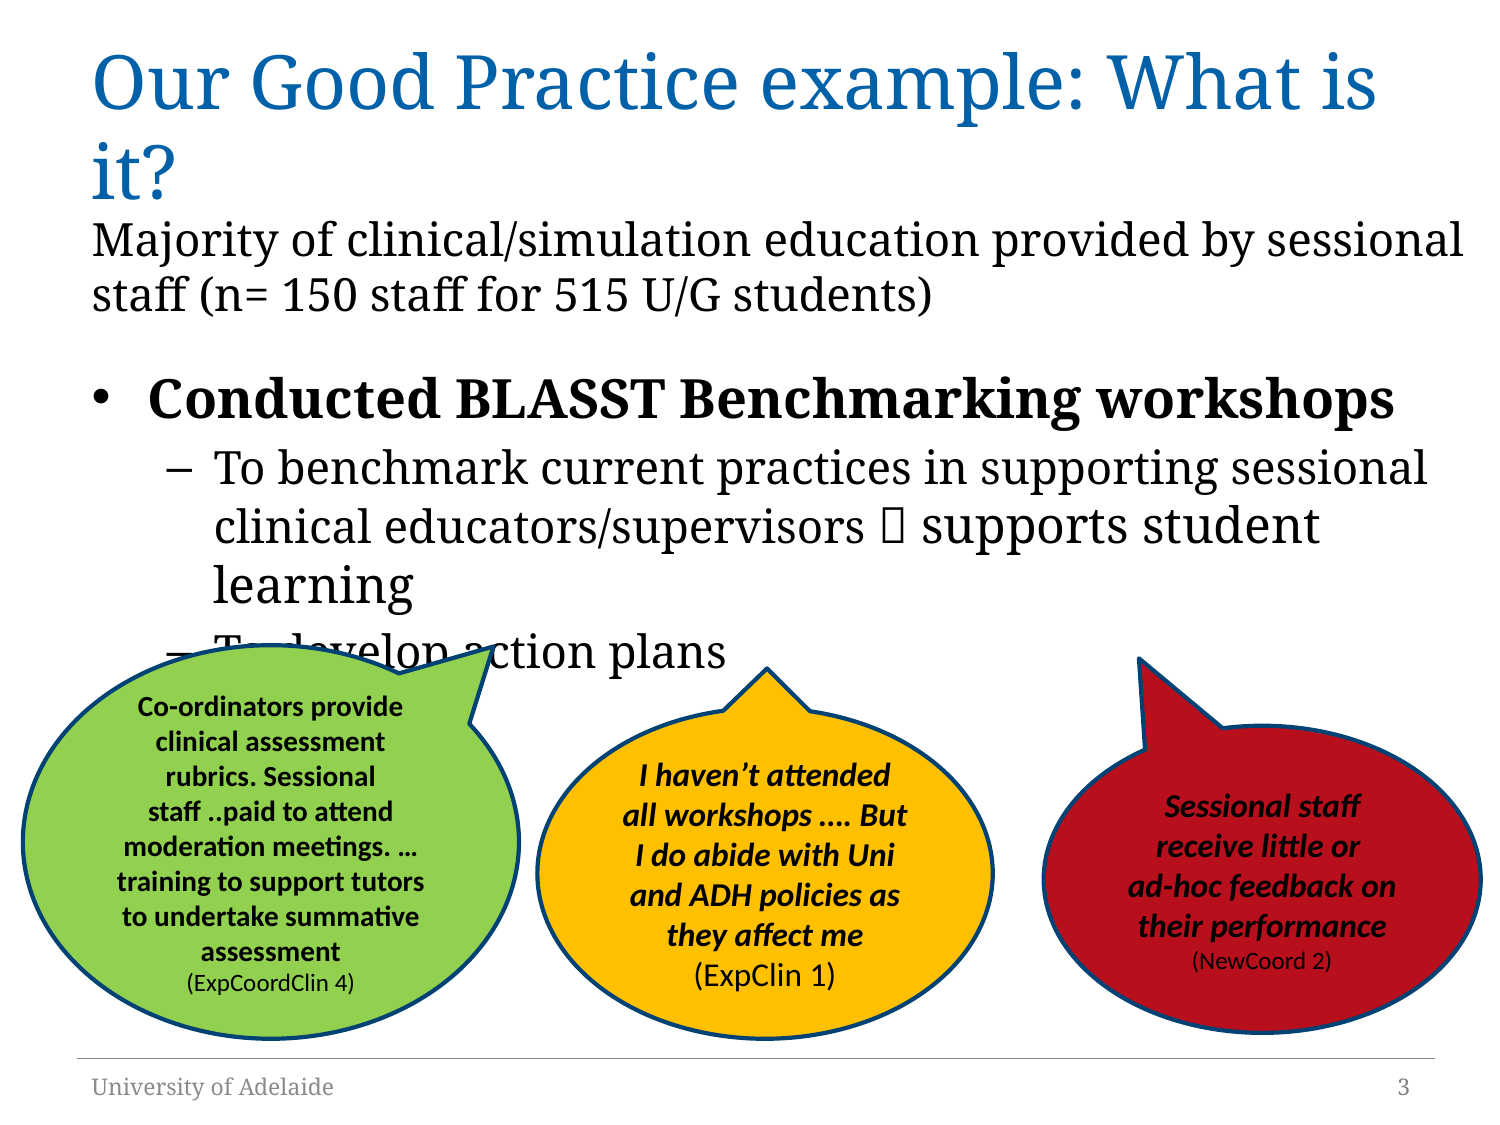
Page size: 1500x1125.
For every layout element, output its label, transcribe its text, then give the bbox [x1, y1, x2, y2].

list Majority of clinical/simulation education provided by sessional staff (n= 150 staff for 515 U/G students) Conducted BLASST Benchmarking workshops To benchmark current practices in supporting sessional clinical educators/supervisors  supports student learning To develop action plans [76, 184, 1481, 1024]
text_box Co-ordinators provide clinical assessment rubrics. Sessional staff ..paid to attend moderation meetings. …training to support tutors to undertake summative assessment (ExpCoordClin 4) [20, 643, 522, 1041]
title Our Good Practice example: What is it? [76, 54, 1427, 184]
text_box Sessional staff receive little or ad-hoc feedback on their performance (NewCoord 2) [1041, 656, 1483, 1035]
footer University of Adelaide [76, 1057, 552, 1118]
text_box I haven’t attended all workshops …. But I do abide with Uni and ADH policies as they affect me (ExpClin 1) [535, 666, 995, 1041]
slide_number 3 [1074, 1057, 1425, 1118]
